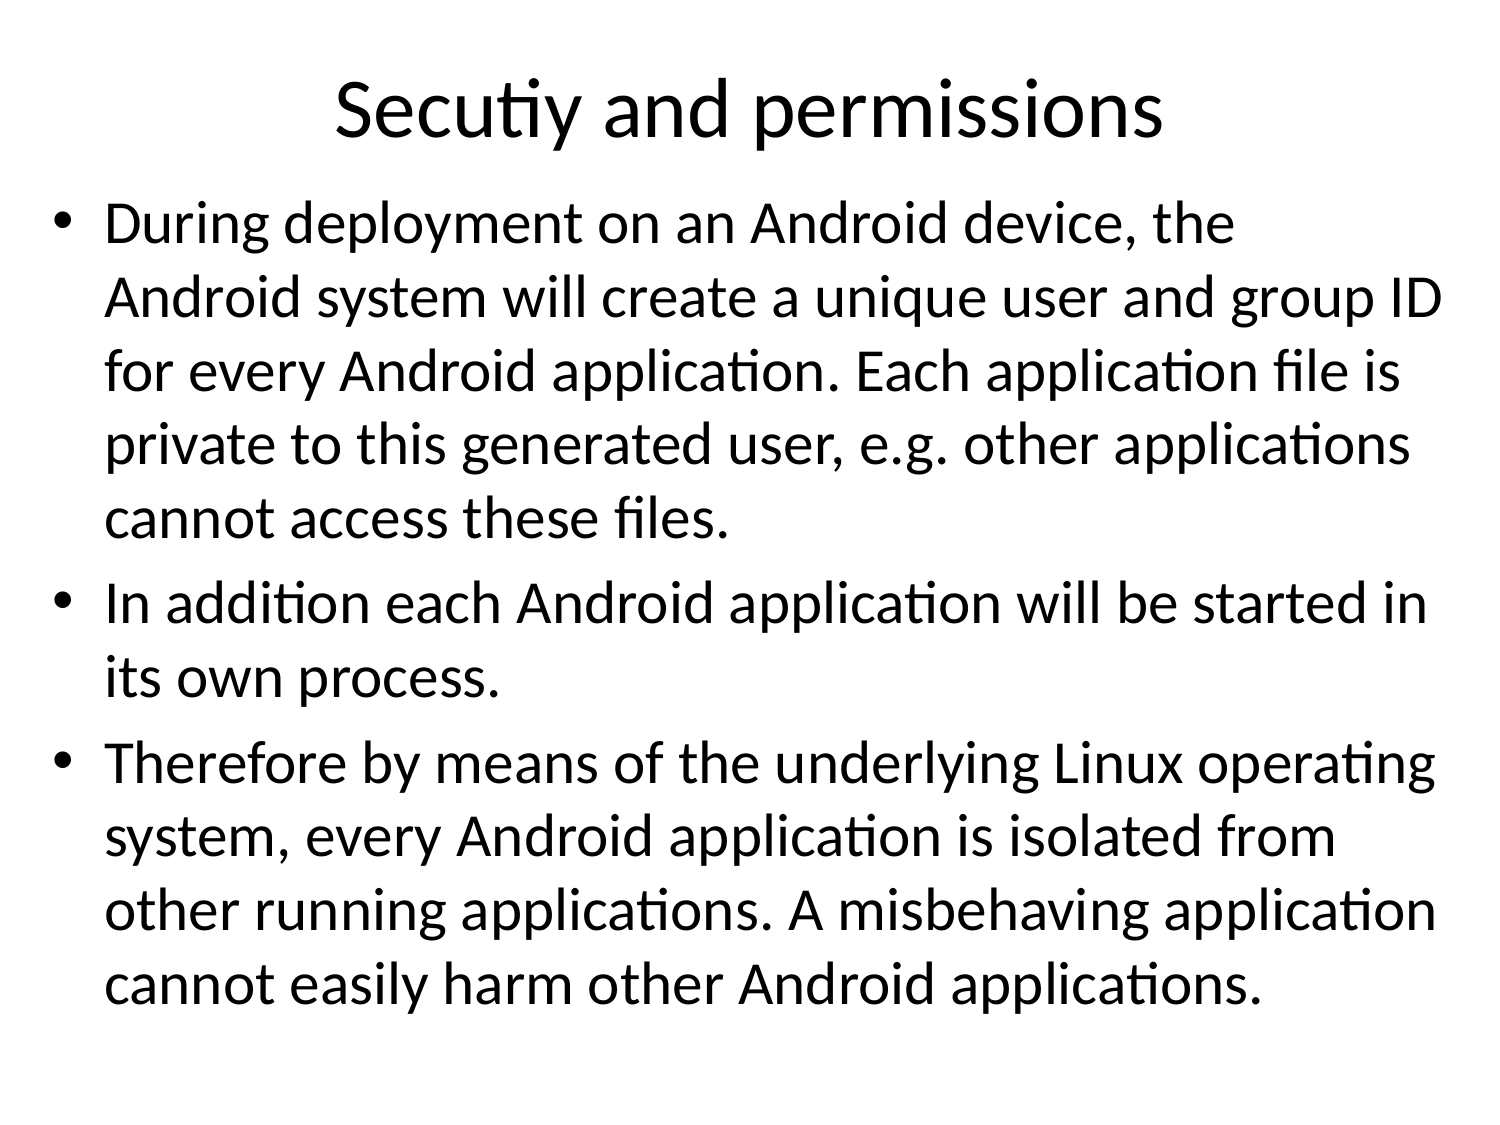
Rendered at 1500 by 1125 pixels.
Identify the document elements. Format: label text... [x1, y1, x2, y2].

title Secutiy and permissions [75, 45, 1425, 163]
list During deployment on an Android device, the Android system will create a unique user and group ID for every Android application. Each application file is private to this generated user, e.g. other applications cannot access these files. In addition each Android application will be started in its own process. Therefore by means of the underlying Linux operating system, every Android application is isolated from other running applications. A misbehaving application cannot easily harm other Android applications. [37, 174, 1463, 1088]
